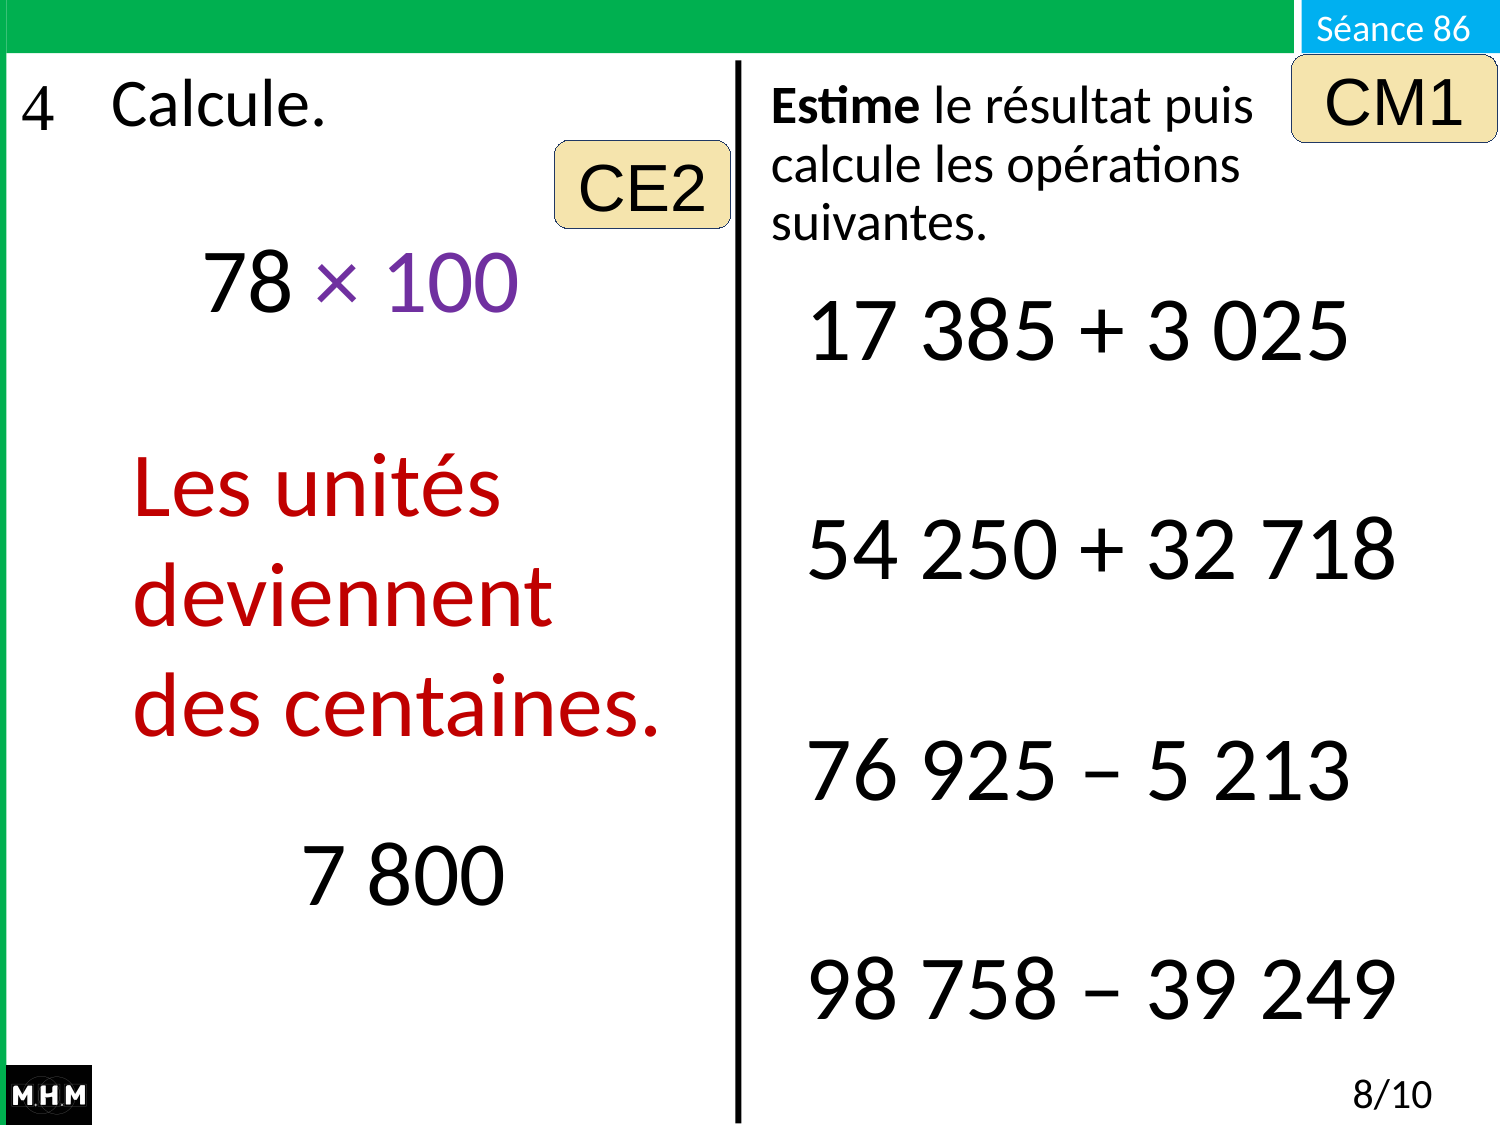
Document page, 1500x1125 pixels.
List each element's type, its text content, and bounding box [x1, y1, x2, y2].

picture [6, 1065, 92, 1125]
text_box Les unités deviennent des centaines. [118, 417, 680, 872]
text_box Calcule. [96, 60, 718, 149]
text_box 17 385 + 3 025 54 250 + 32 718 76 925 – 5 213 98 758 – 39 249 [791, 261, 1445, 1046]
text_box CM1 [1291, 54, 1498, 143]
text_box Estime le résultat puis calcule les opérations suivantes. [756, 68, 1292, 262]
text_box CE2 [554, 140, 731, 229]
text_box 7 800 [285, 806, 526, 932]
list 8/10 [1293, 1064, 1493, 1125]
text_box 78 × 100 [186, 213, 658, 338]
